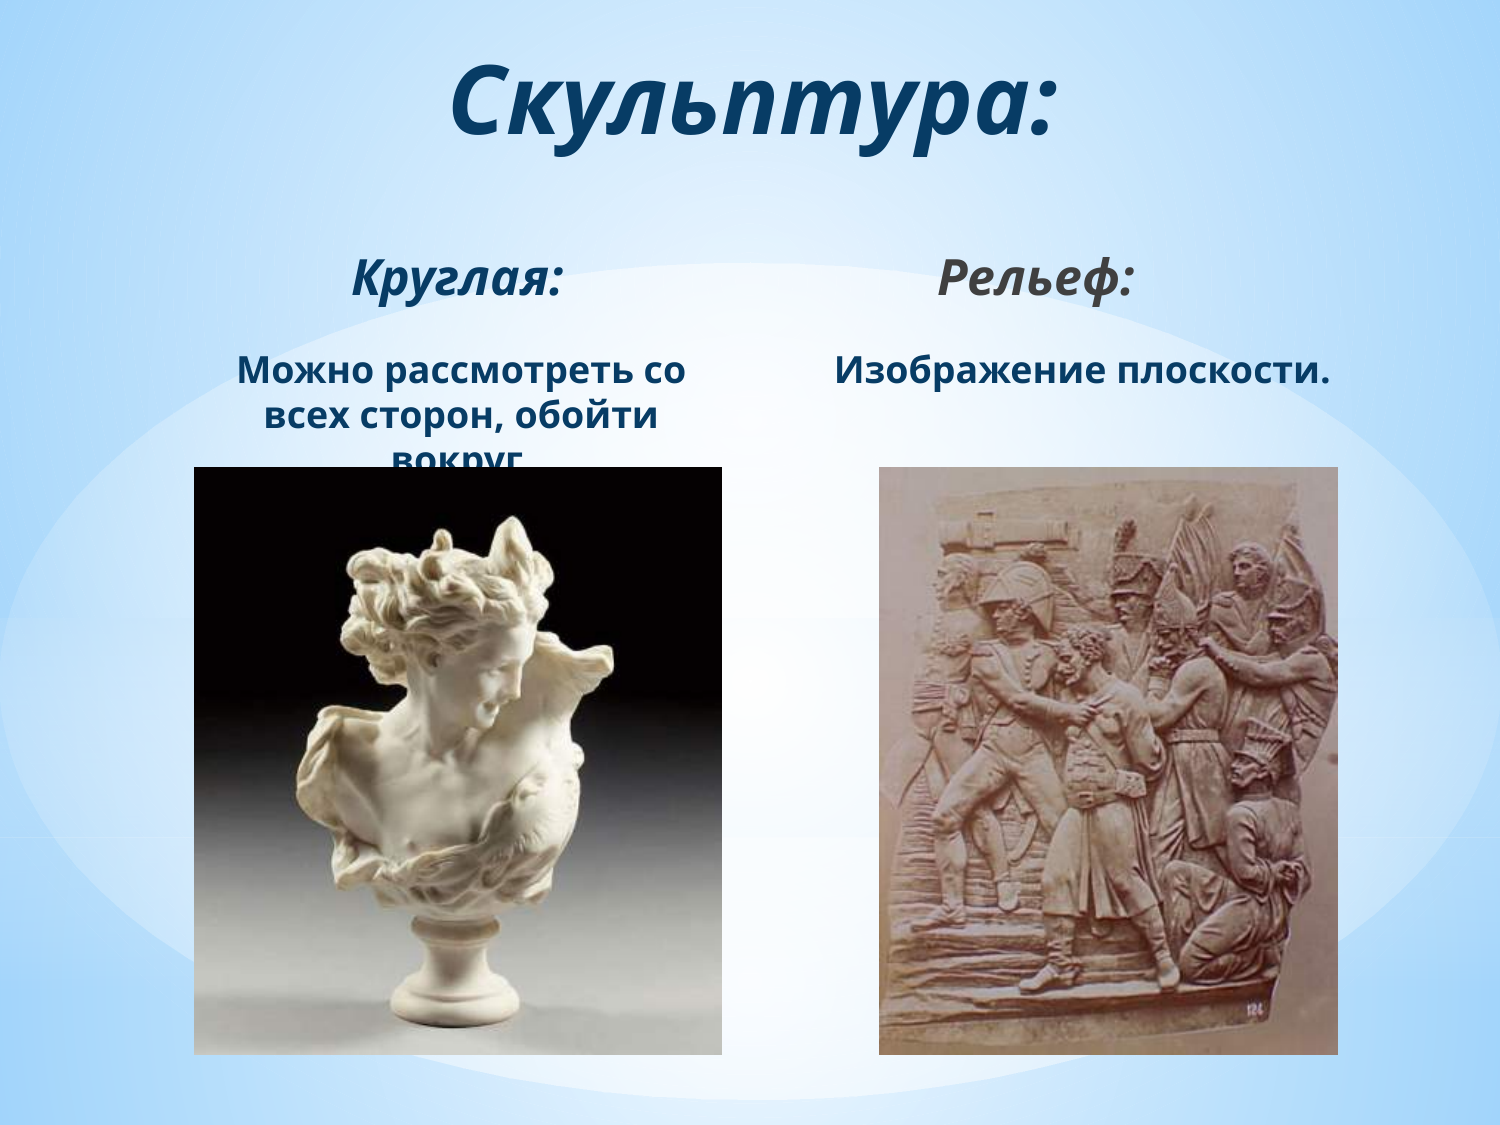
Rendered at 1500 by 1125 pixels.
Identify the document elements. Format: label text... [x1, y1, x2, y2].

list Можно рассмотреть со всех сторон, обойти вокруг. [182, 337, 733, 789]
title Скульптура: [218, 30, 1287, 219]
picture [879, 467, 1339, 1055]
list Круглая: [182, 207, 733, 314]
list Рельеф: [761, 207, 1311, 314]
picture [194, 467, 722, 1056]
list Изображение плоскости. [808, 337, 1359, 789]
